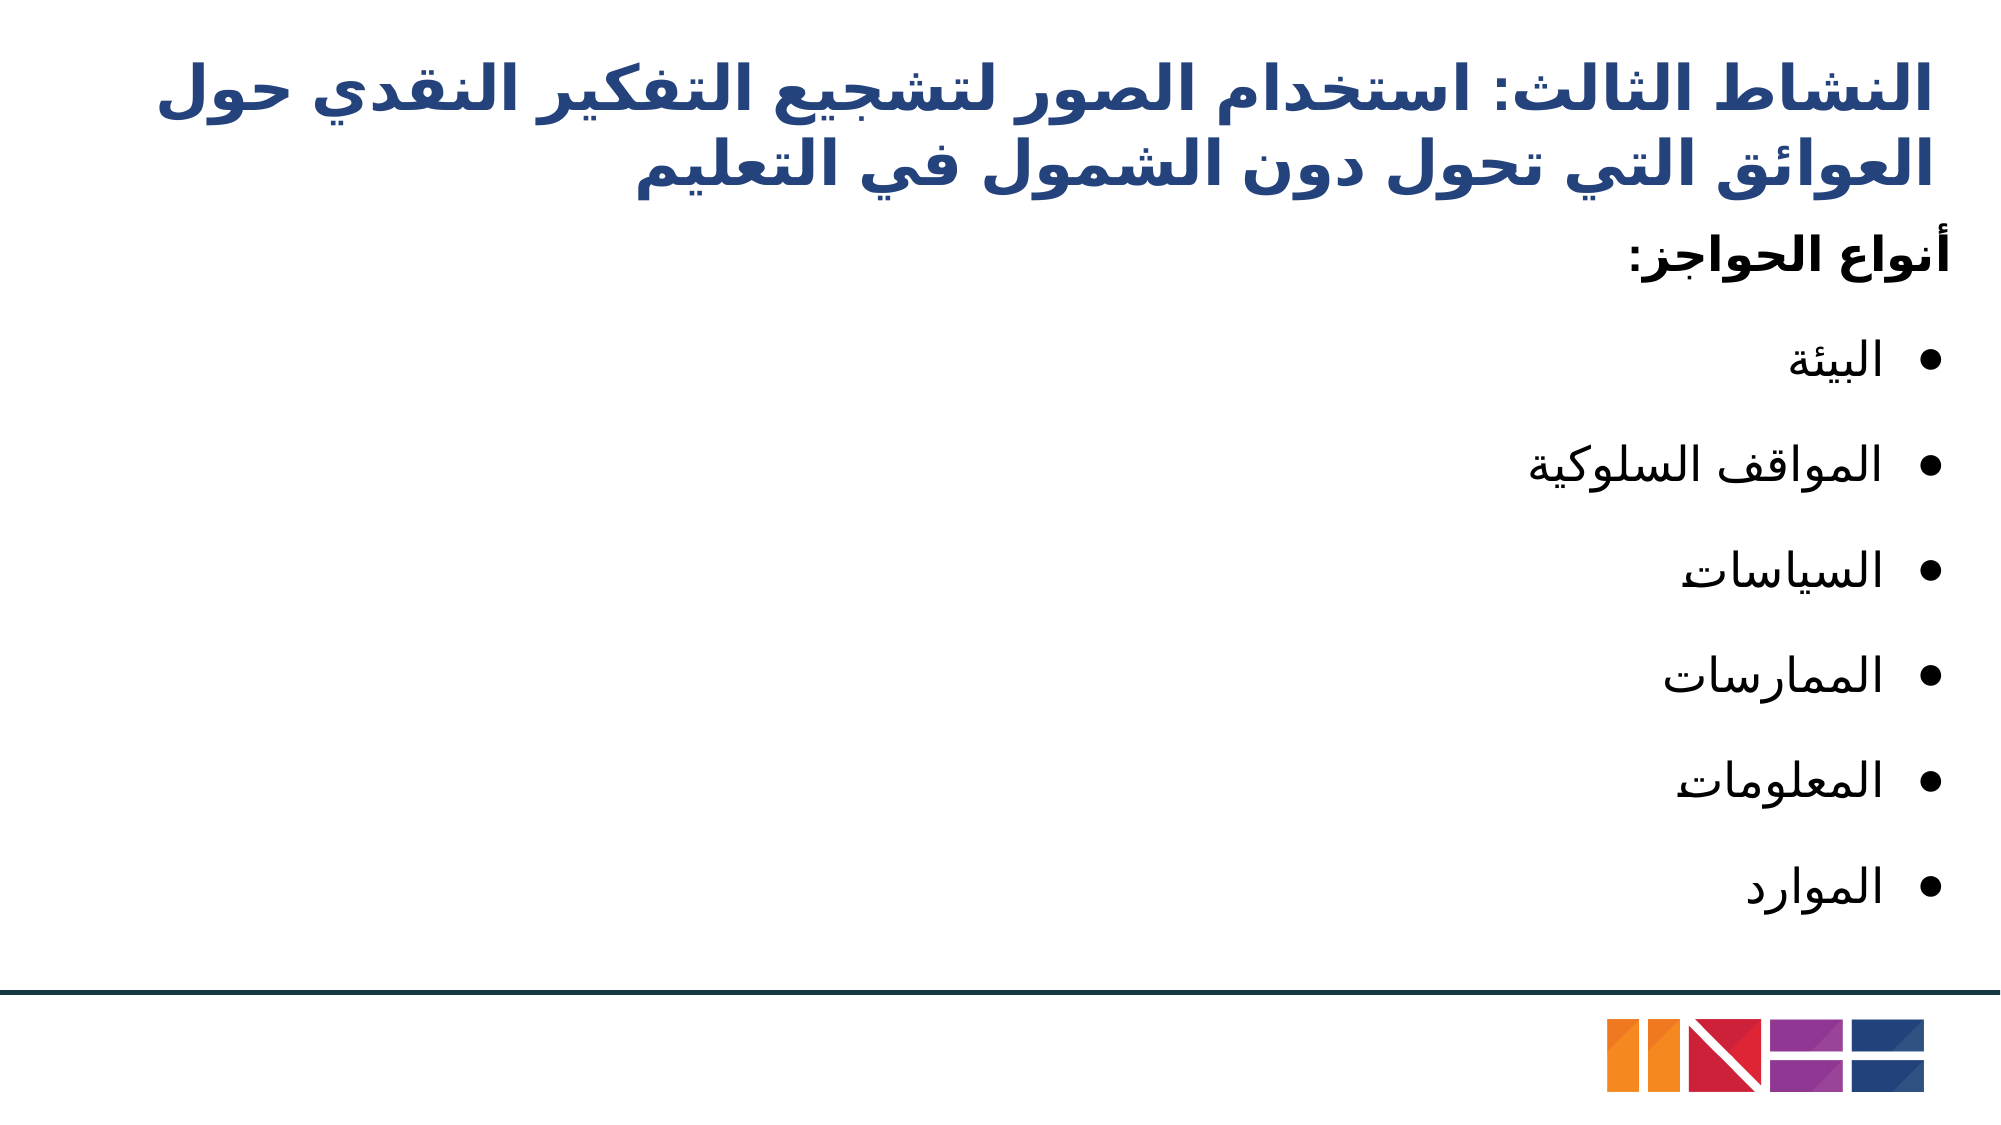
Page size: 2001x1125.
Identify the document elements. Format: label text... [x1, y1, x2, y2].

picture [1607, 1019, 1924, 1092]
title النشاط الثالث: استخدام الصور لتشجيع التفكير النقدي حول العوائق التي تحول دون الشمول في التعليم [31, 28, 1957, 145]
list أنواع الحواجز: البيئة المواقف السلوكية السياسات الممارسات المعلومات الموارد [31, 203, 1971, 935]
